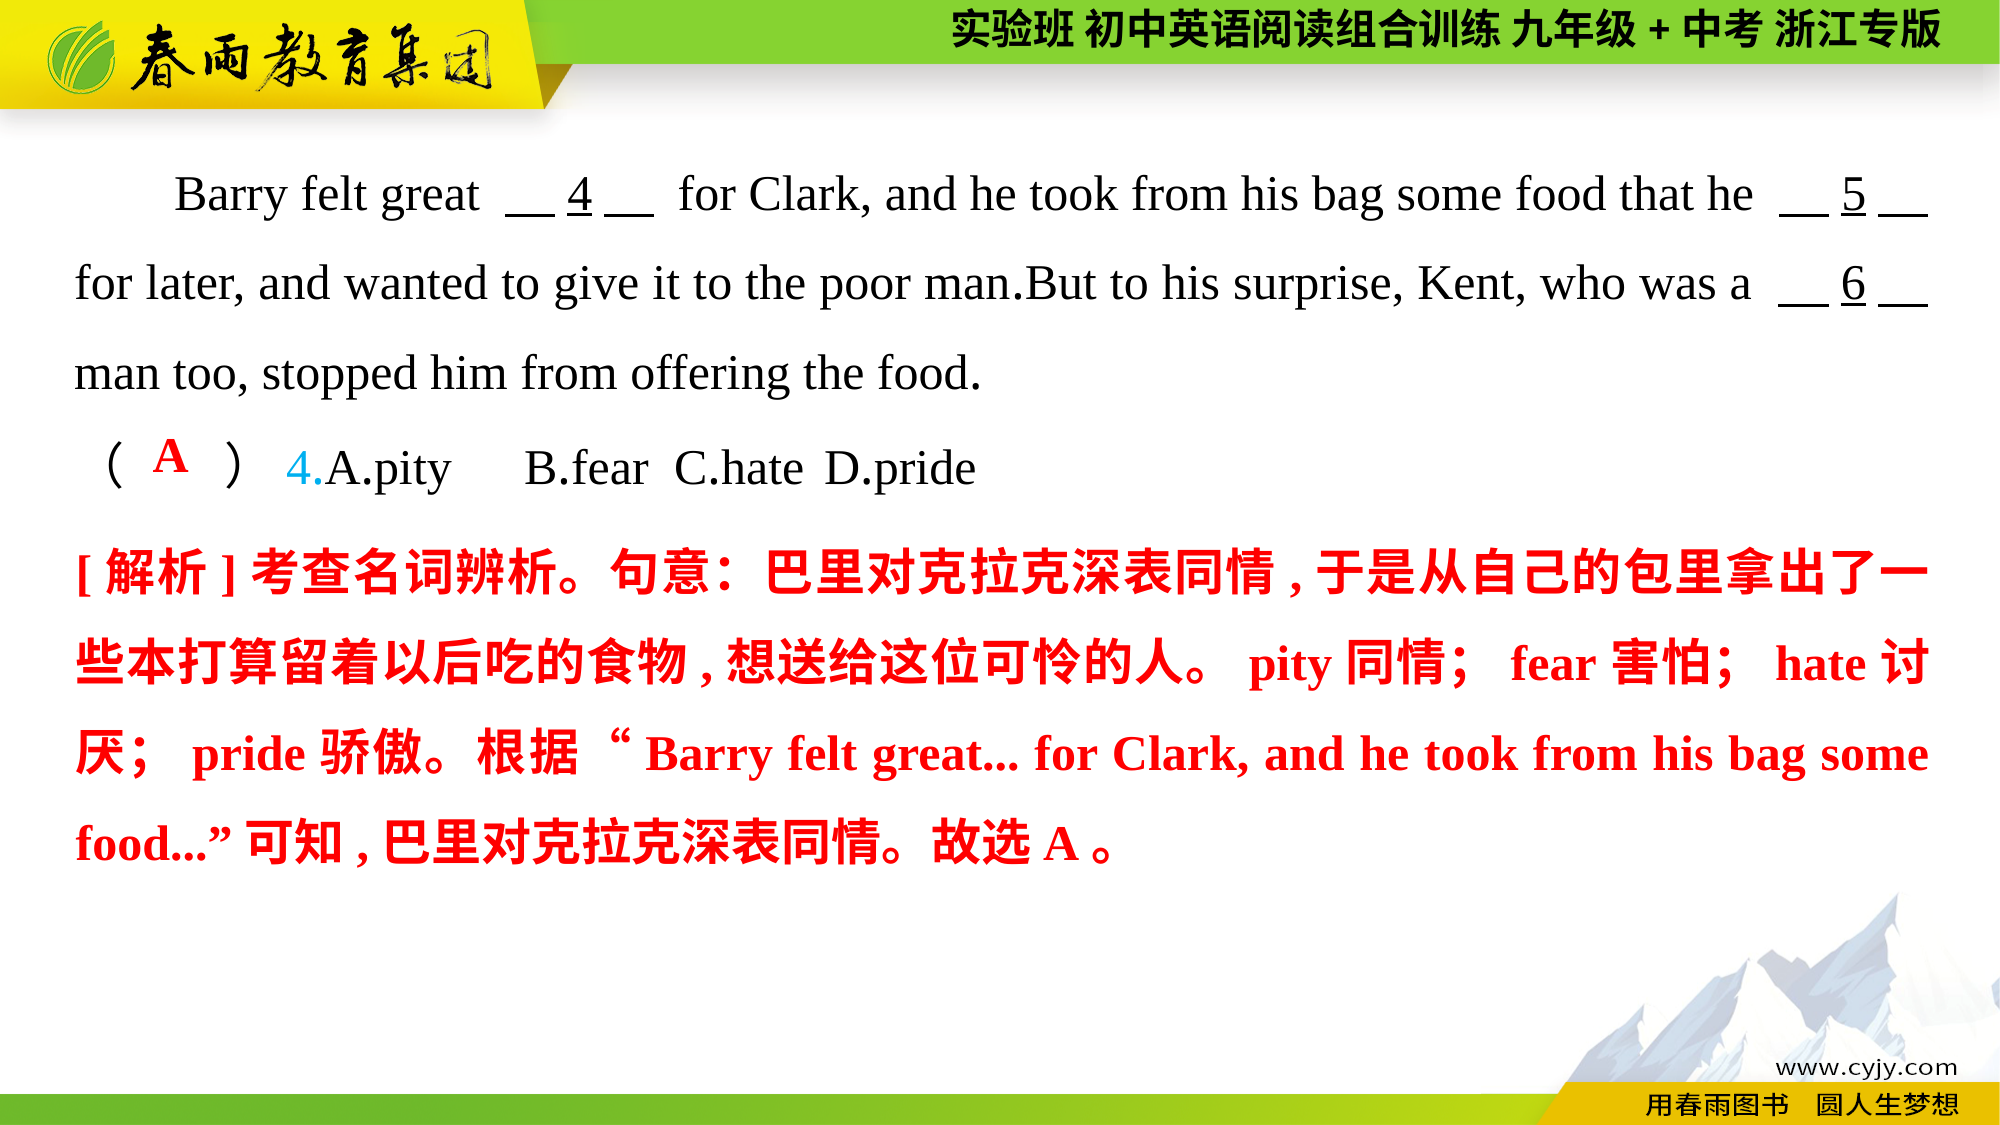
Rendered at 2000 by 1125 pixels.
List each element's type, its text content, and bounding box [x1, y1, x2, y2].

picture [0, 0, 2000, 1125]
text_box [解析]考查名词辨析。句意：巴里对克拉克深表同情,于是从自己的包里拿出了一些本打算留着以后吃的食物,想送给这位可怜的人。pity同情；fear害怕；hate讨厌；pride骄傲。根据“Barry felt great... for Clark, and he took from his bag some food...”可知,巴里对克拉克深表同情。故选A。 [60, 502, 1945, 878]
text_box （ ）4.A.pity B.fear C.hate D.pride [59, 397, 1944, 503]
list Barry felt great 4 for Clark, and he took from his bag some food that he 5 for later, and wanted to give it to the poor man.But to his surprise, Kent, who was a 6 man too, stopped him from offering the food. [59, 122, 1944, 397]
text_box A [137, 414, 204, 490]
